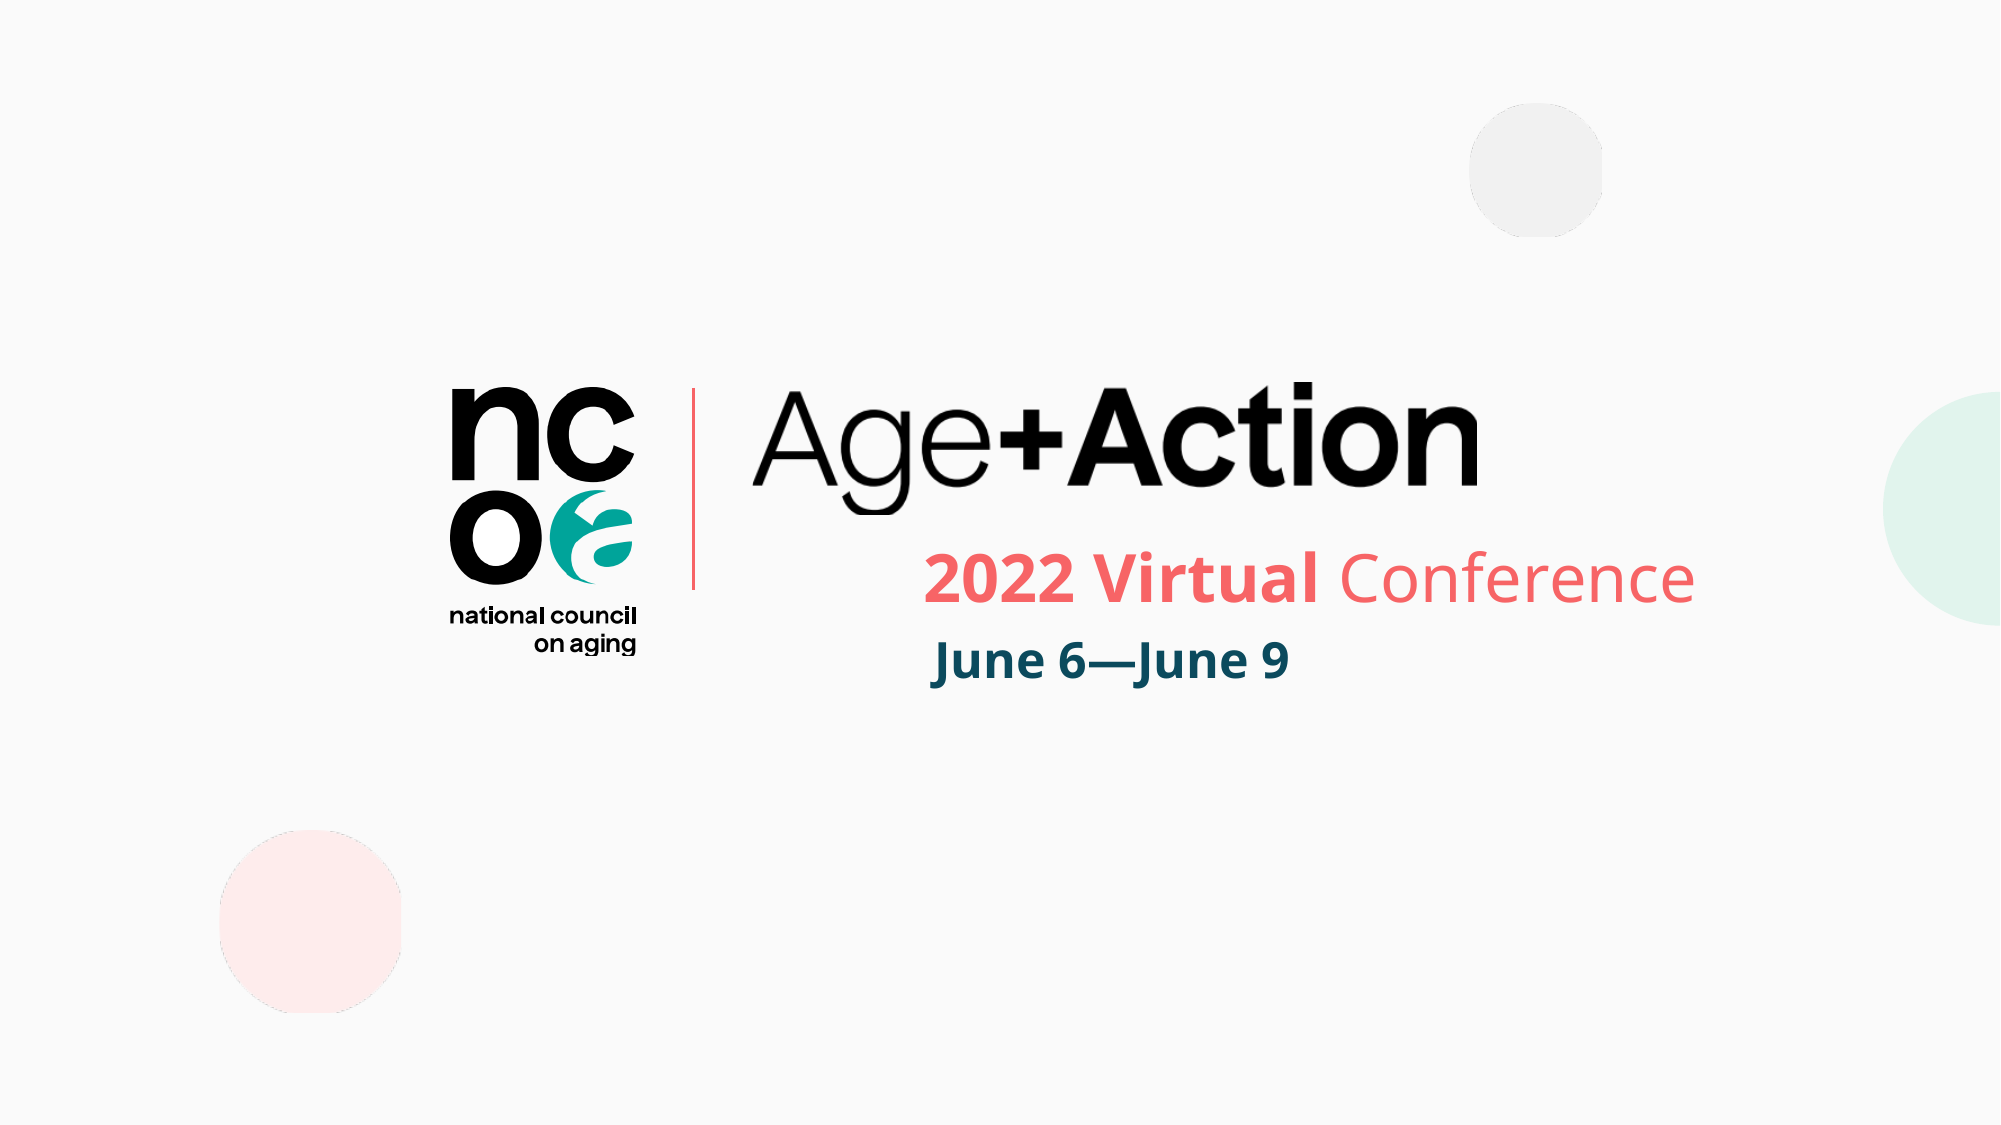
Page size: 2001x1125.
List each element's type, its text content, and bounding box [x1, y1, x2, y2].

text_box 2022 Virtual Conference June 6—June 9 [923, 520, 1707, 723]
picture [752, 382, 1477, 515]
picture [449, 387, 642, 656]
